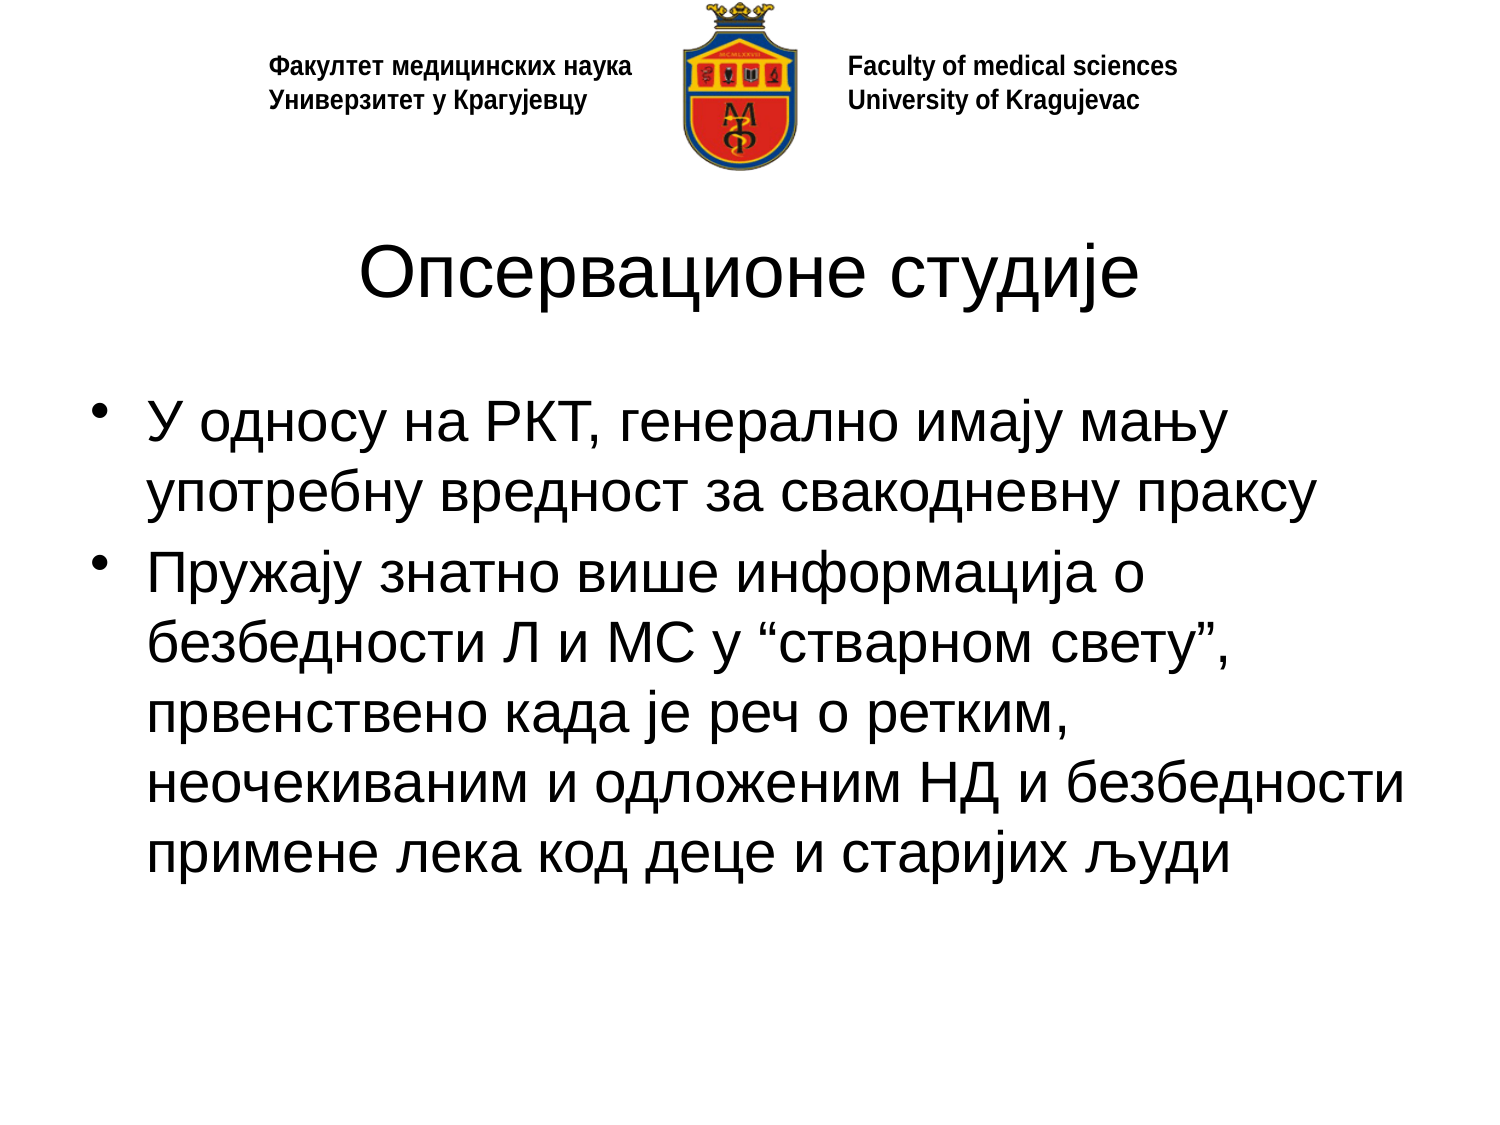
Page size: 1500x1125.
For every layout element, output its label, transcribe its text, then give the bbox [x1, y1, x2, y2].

list У односу на РКТ, генерално имају мању употребну вредност за свакодневну праксу Пружају знатно више информација о безбедности Л и МС у “стварном свету”, првенствено када је реч о ретким, неочекиваним и одложеним НД и безбедности примене лека код деце и старијих људи [74, 374, 1424, 1118]
title Опсервационе студије [74, 173, 1426, 362]
